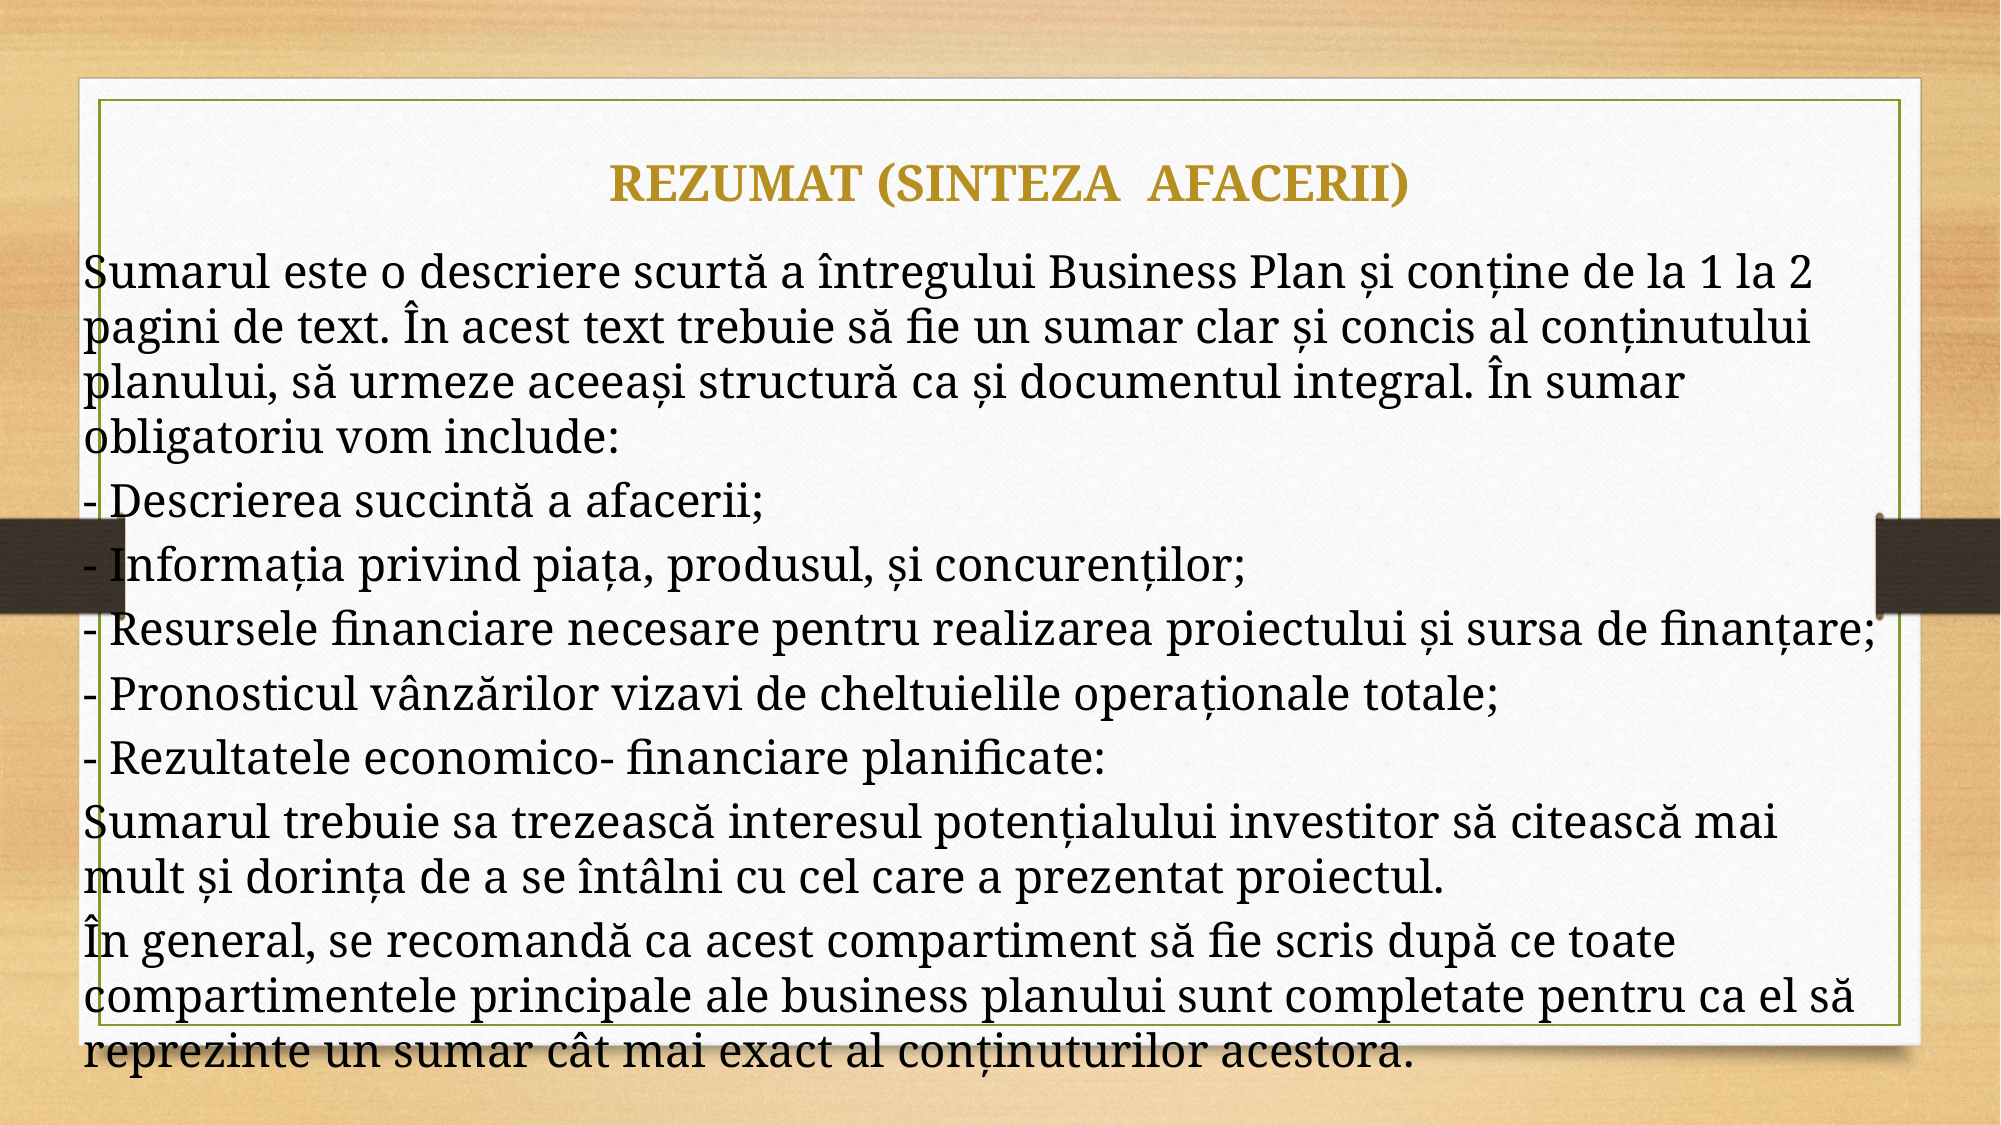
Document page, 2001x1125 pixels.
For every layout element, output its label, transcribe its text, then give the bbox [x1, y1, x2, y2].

picture [0, 0, 2001, 1125]
title REZUMAT (SINTEZA AFACERII) [110, 125, 1911, 238]
text_box Sumarul este o descriere scurtă a întregului Business Plan și conţine de la 1 la 2 pagini de text. În acest text trebuie să fie un sumar clar şi concis al conţinutului planului, să urmeze aceeaşi structură ca şi documentul integral. În sumar obligatoriu vom include: - Descrierea succintă a afacerii; - Informaţia privind piaţa, produsul, și concurenților; - Resursele financiare necesare pentru realizarea proiectului și sursa de finanțare; - Pronosticul vânzărilor vizavi de cheltuielile operaţionale totale; - Rezultatele economico- financiare planificate: Sumarul trebuie sa trezească interesul potenţialului investitor să citească mai mult și dorinţa de a se întâlni cu cel care a prezentat proiectul. În general, se recomandă ca acest compartiment să fie scris după ce toate compartimentele principale ale business planului sunt completate pentru ca el să reprezinte un sumar cât mai exact al conţinuturilor acestora. [68, 235, 1907, 1125]
picture [101, 101, 1898, 235]
